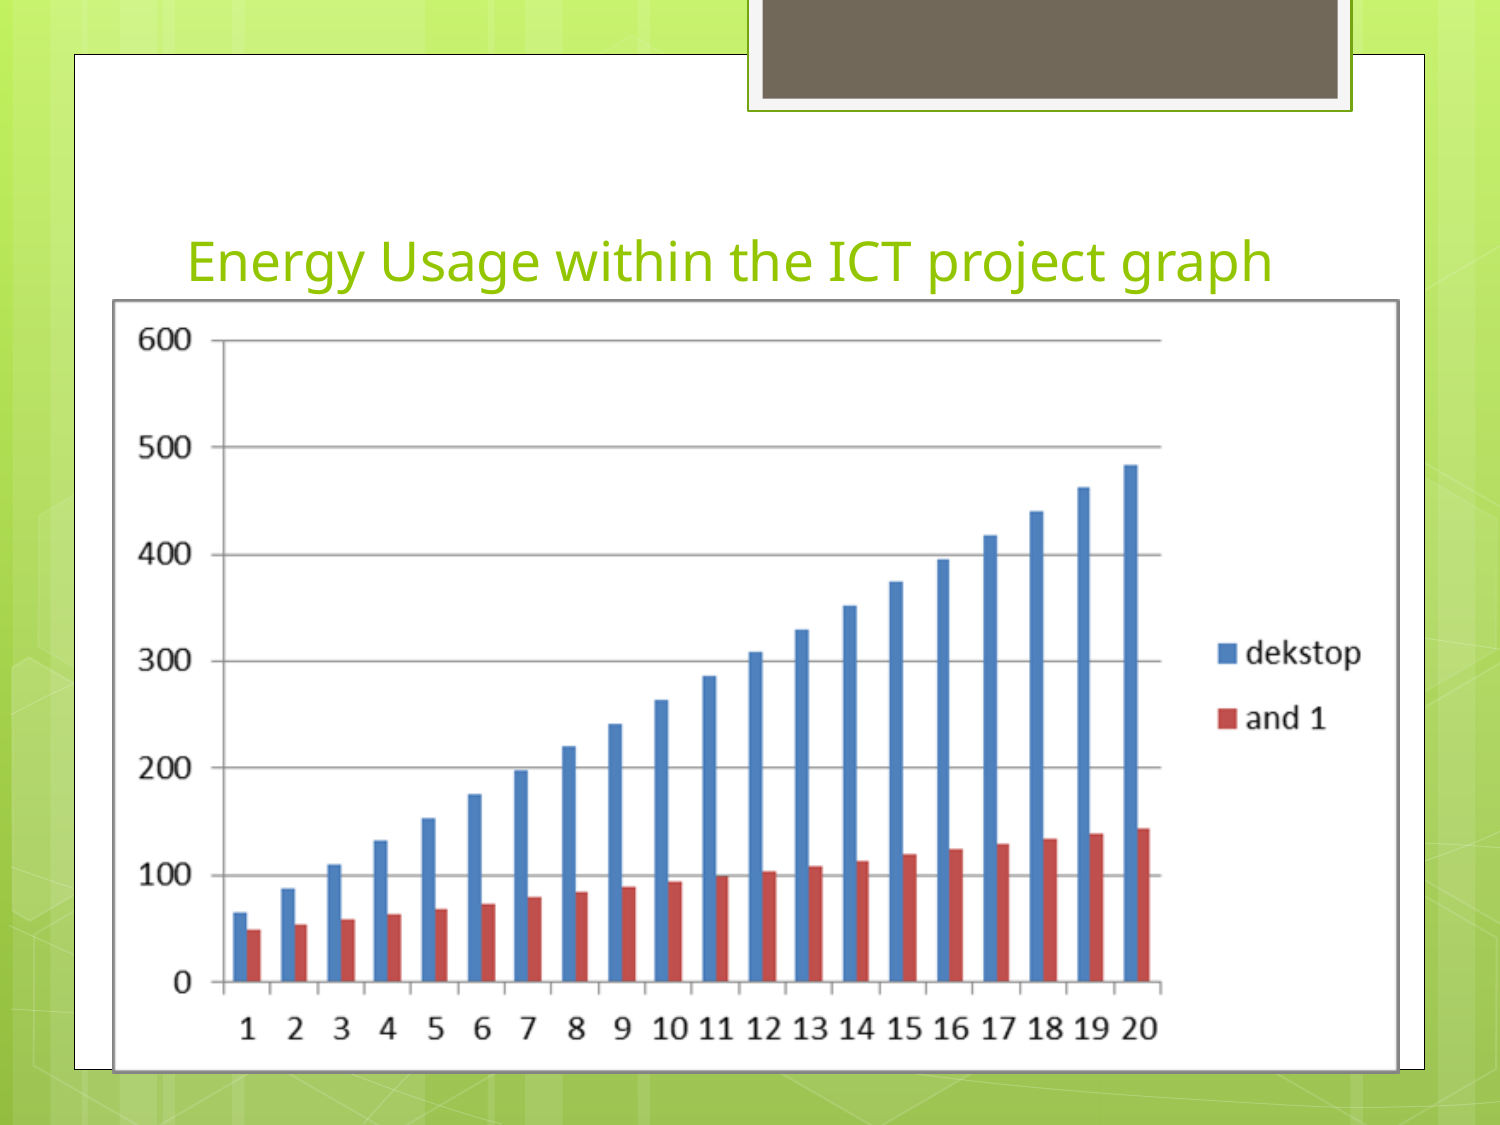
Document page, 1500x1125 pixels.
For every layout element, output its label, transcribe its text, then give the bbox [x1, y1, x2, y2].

title Energy Usage within the ICT project graph [171, 168, 1324, 297]
picture [112, 299, 1400, 1074]
